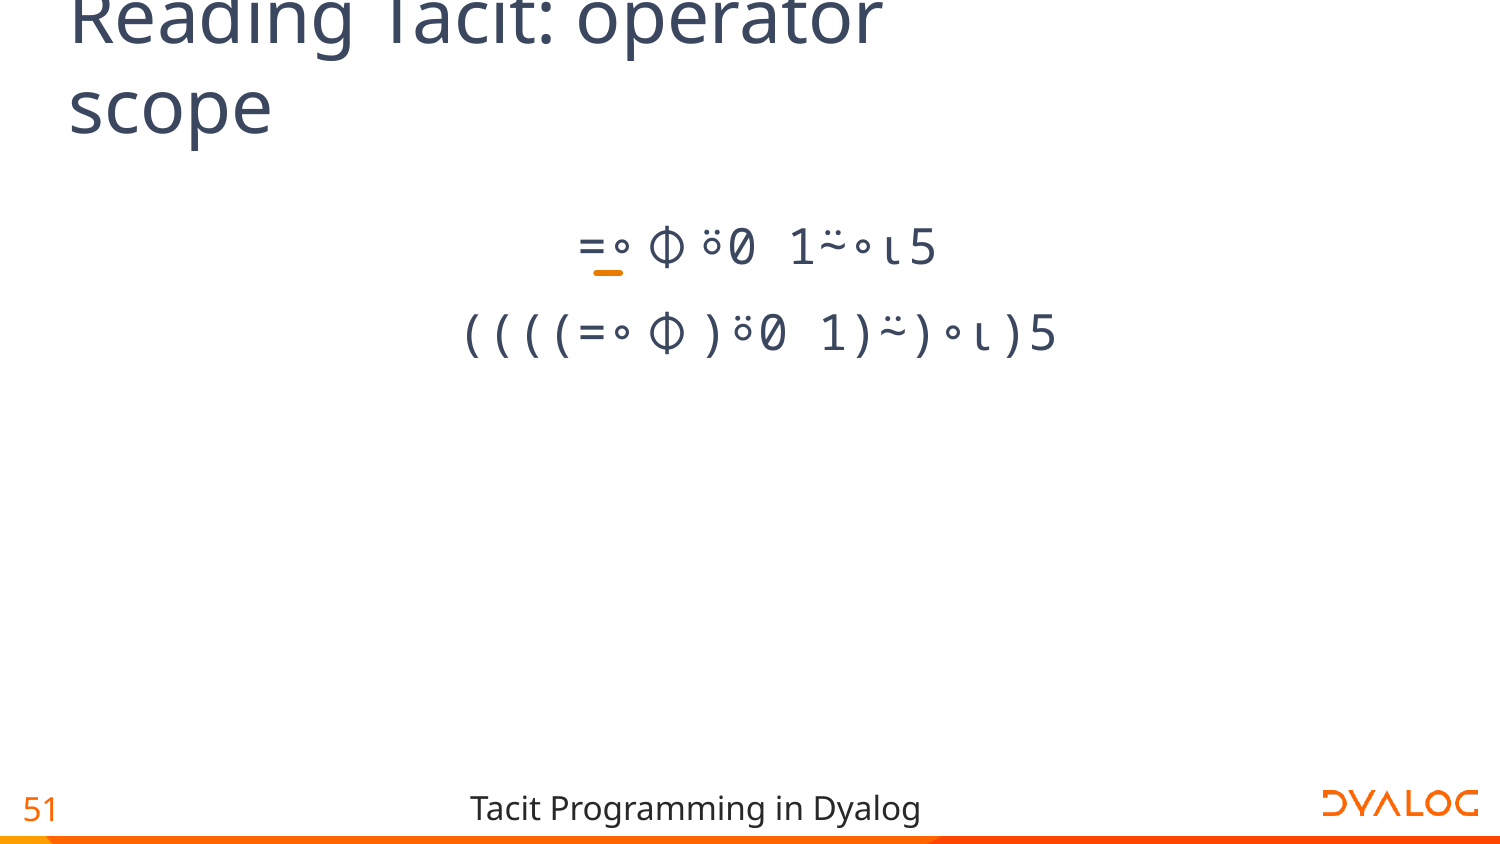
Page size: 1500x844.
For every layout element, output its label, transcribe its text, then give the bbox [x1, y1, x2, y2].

picture [1323, 790, 1478, 816]
picture [0, 836, 1500, 844]
title Reading Tacit: operator scope [53, 43, 1121, 157]
list =∘⌽⍤0 1⍨∘⍳5 ((((=∘⌽)⍤0 1)⍨)∘⍳)5 [53, 207, 1463, 740]
